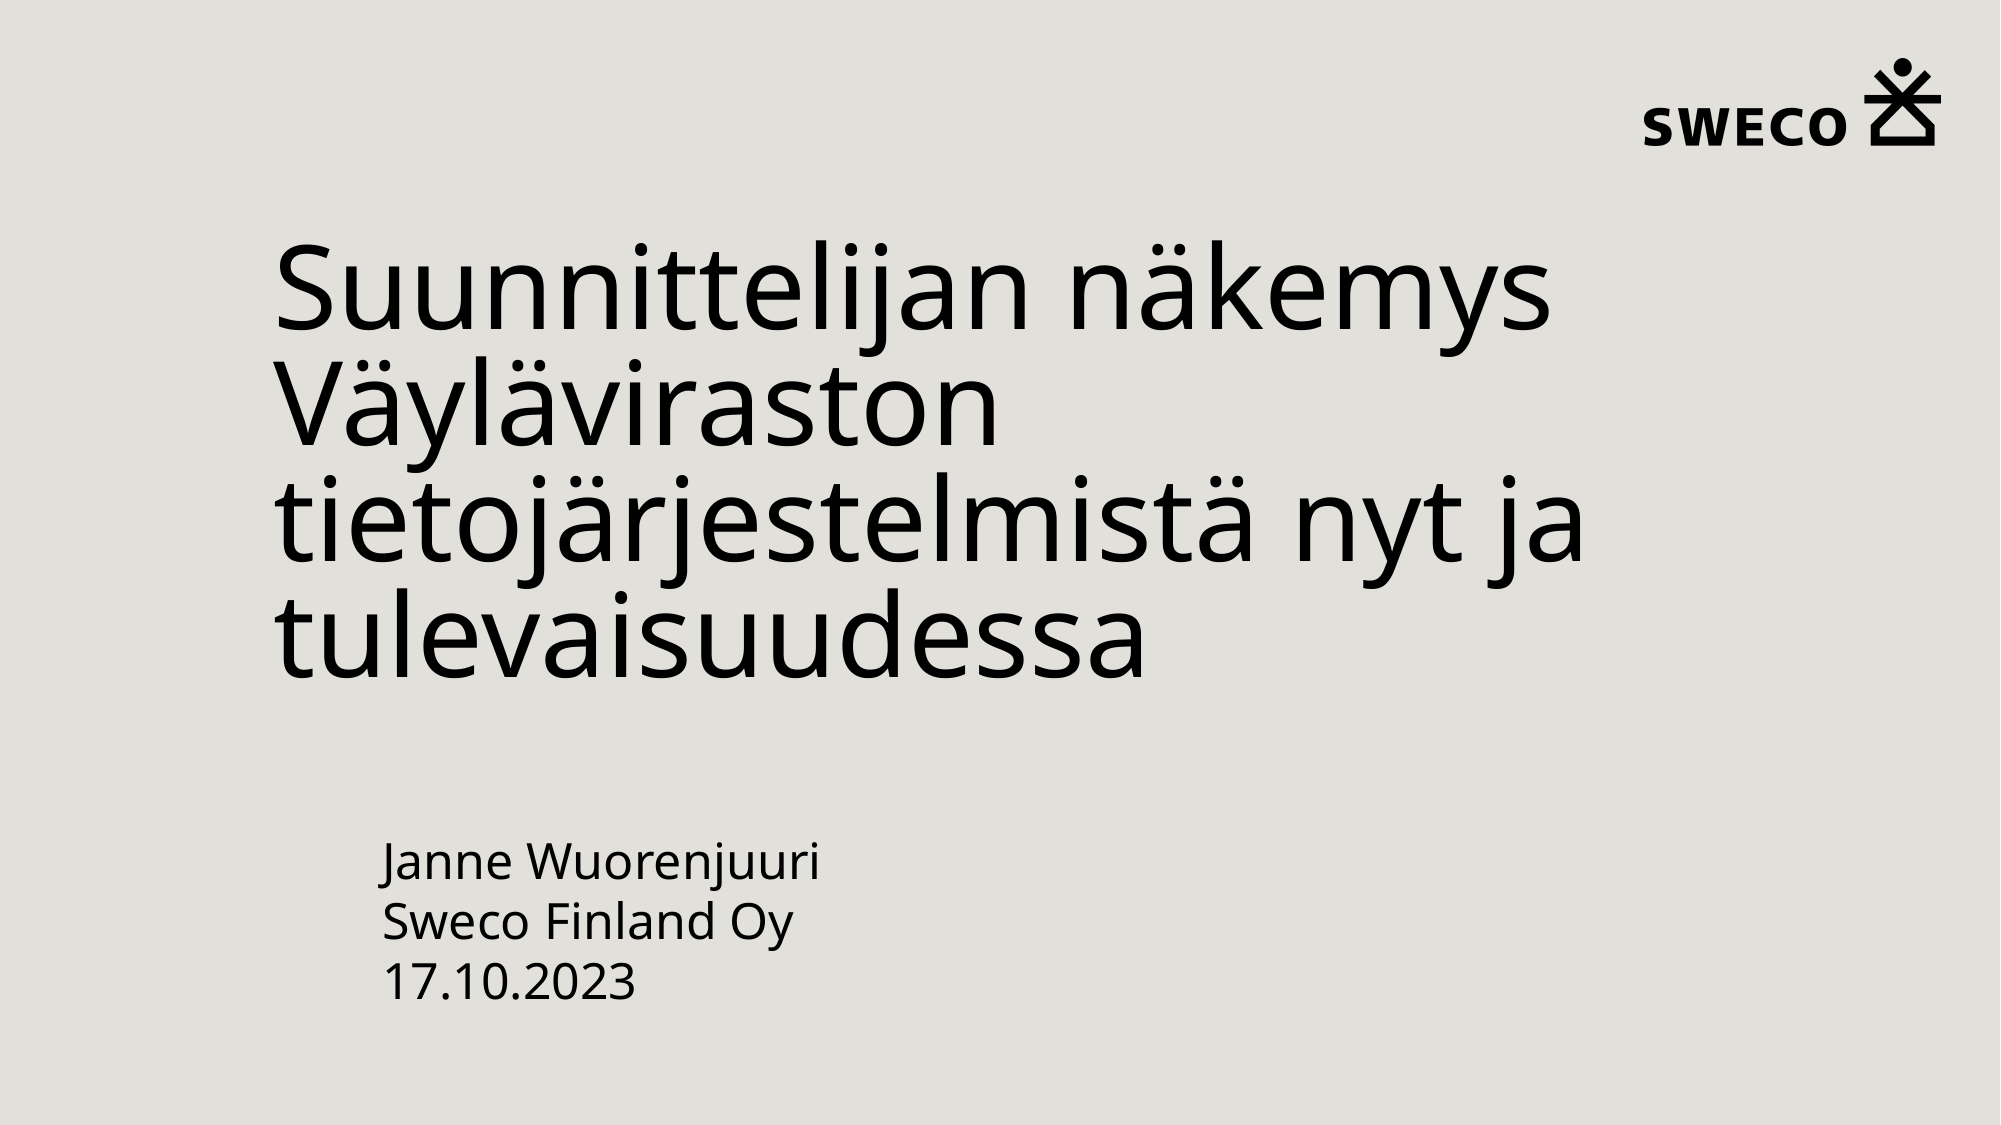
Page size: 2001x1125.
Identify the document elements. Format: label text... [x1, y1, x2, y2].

subtitle Janne Wuorenjuuri Sweco Finland Oy 17.10.2023 [382, 829, 1456, 889]
title Suunnittelijan näkemys Väyläviraston tietojärjestelmistä nyt ja tulevaisuudessa [273, 236, 1828, 1007]
picture [1644, 58, 1941, 146]
